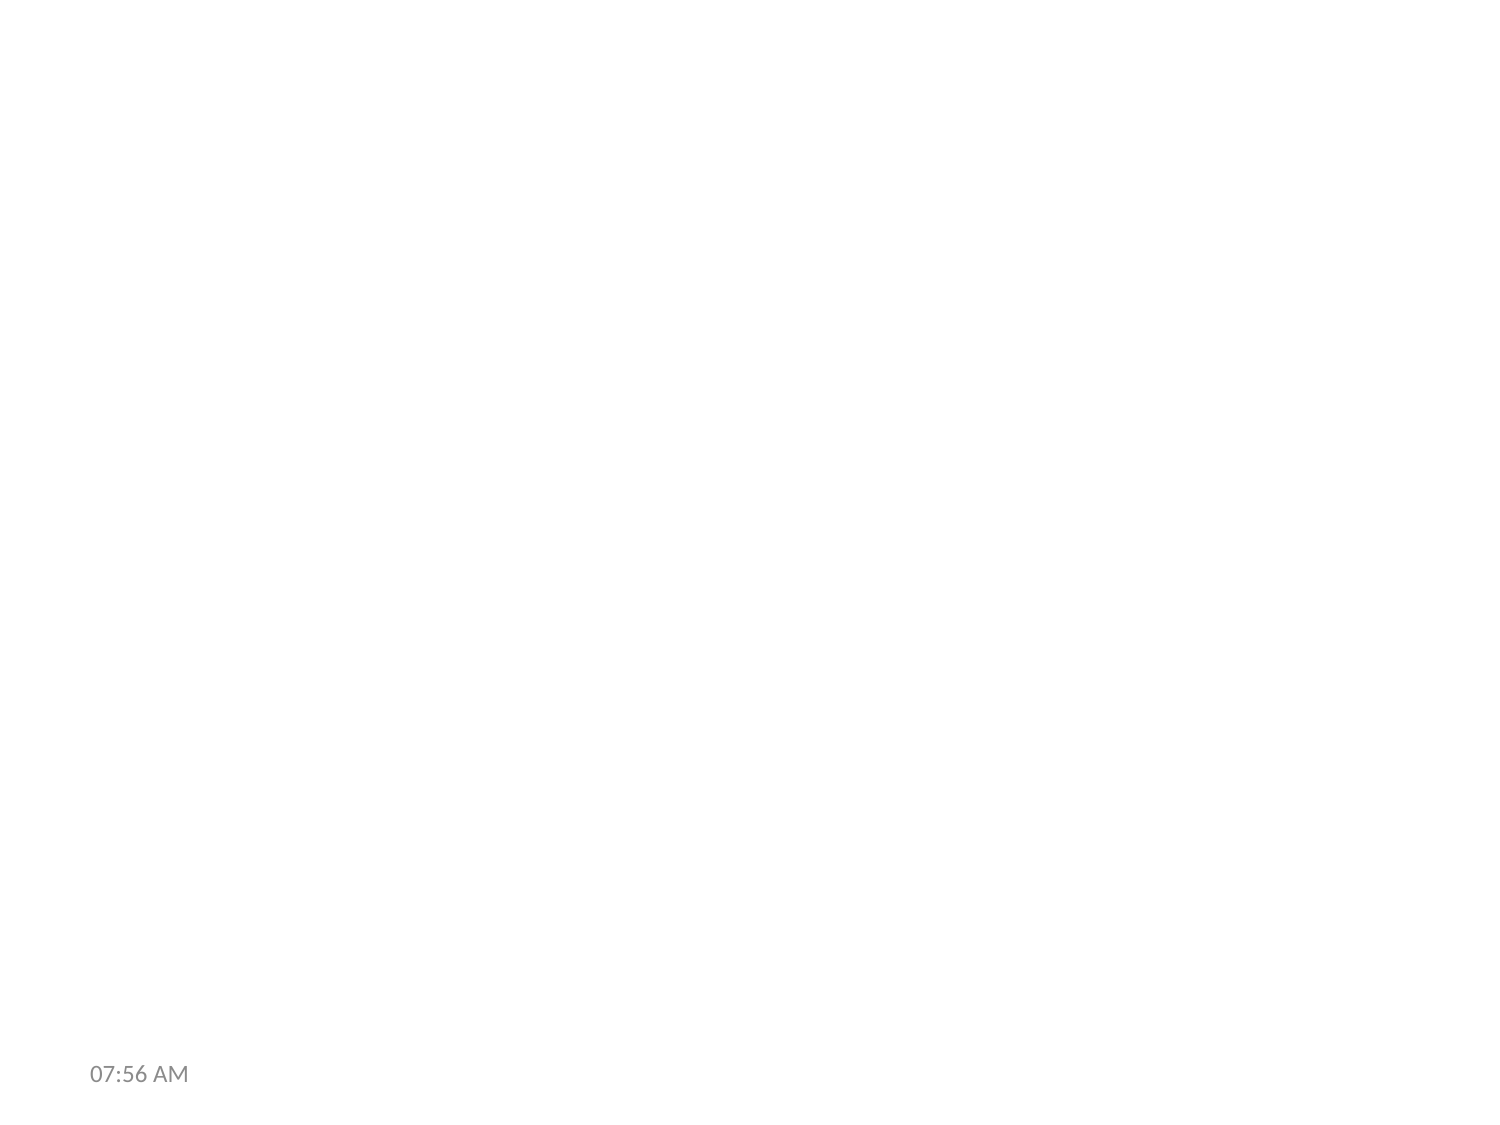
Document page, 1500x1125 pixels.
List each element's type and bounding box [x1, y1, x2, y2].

slide_number [75, 1042, 425, 1103]
